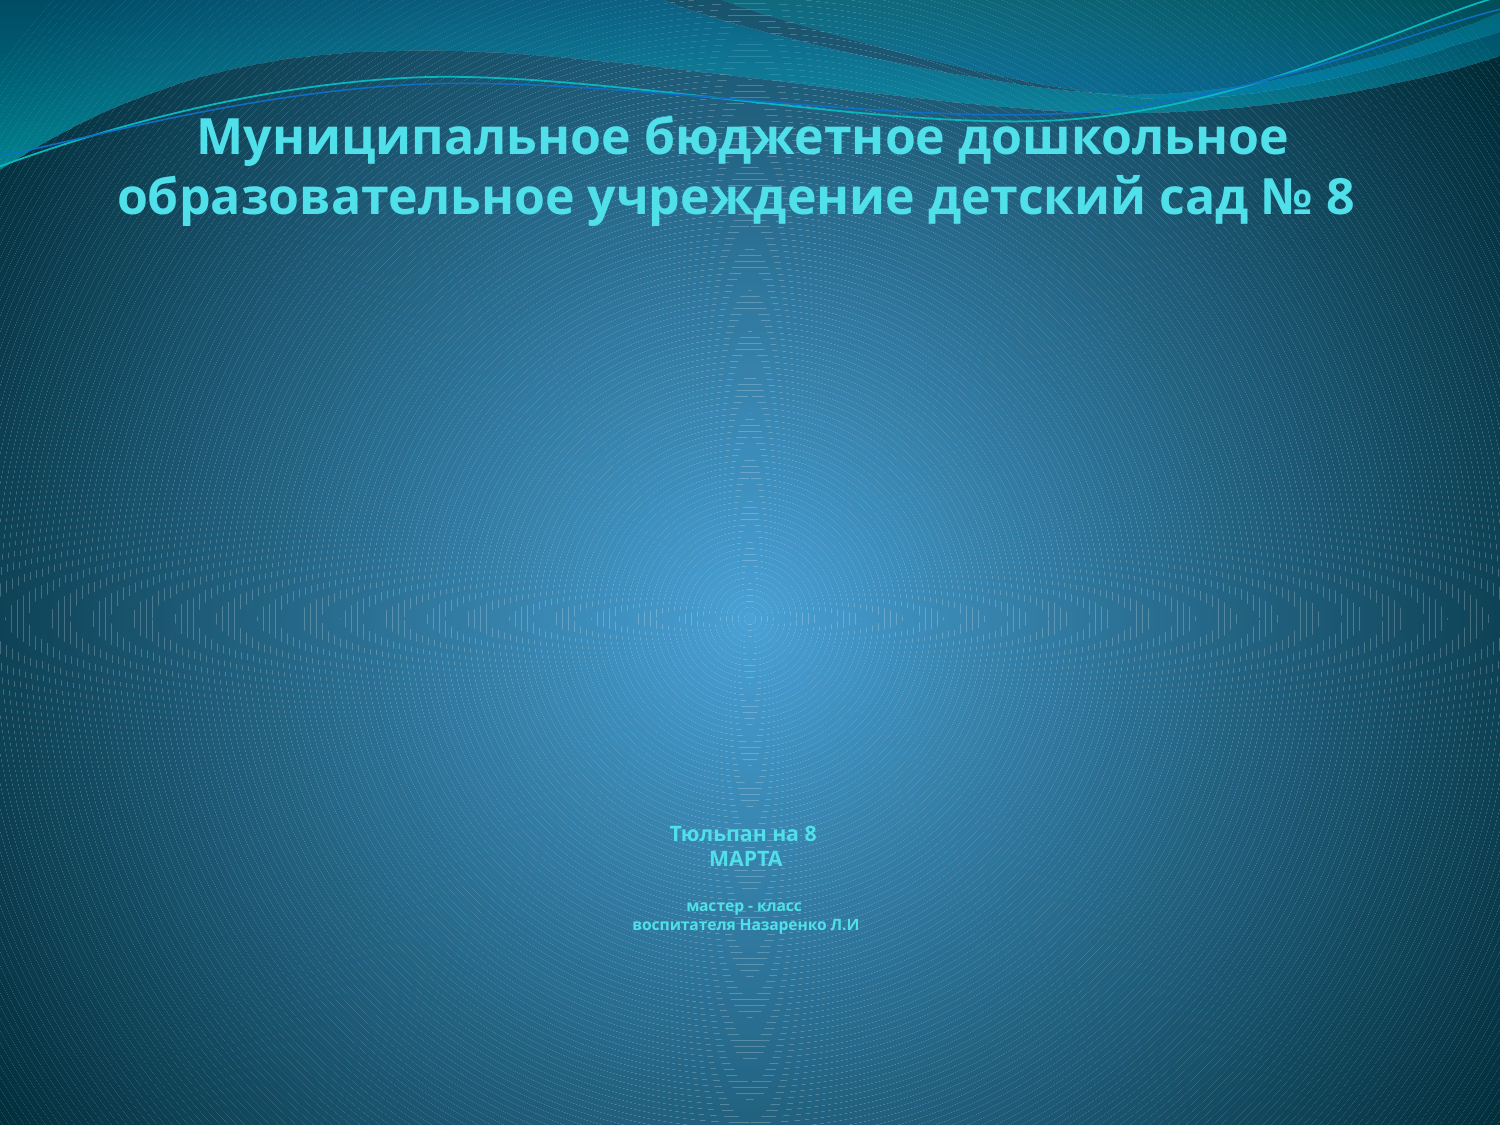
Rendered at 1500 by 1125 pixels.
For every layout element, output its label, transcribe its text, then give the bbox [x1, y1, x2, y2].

text_box Муниципальное бюджетное дошкольное образовательное учреждение детский сад № 8 [100, 66, 1389, 225]
title Тюльпан на 8 МАРТА мастер - класс воспитателя Назаренко Л.И [103, 716, 1392, 934]
